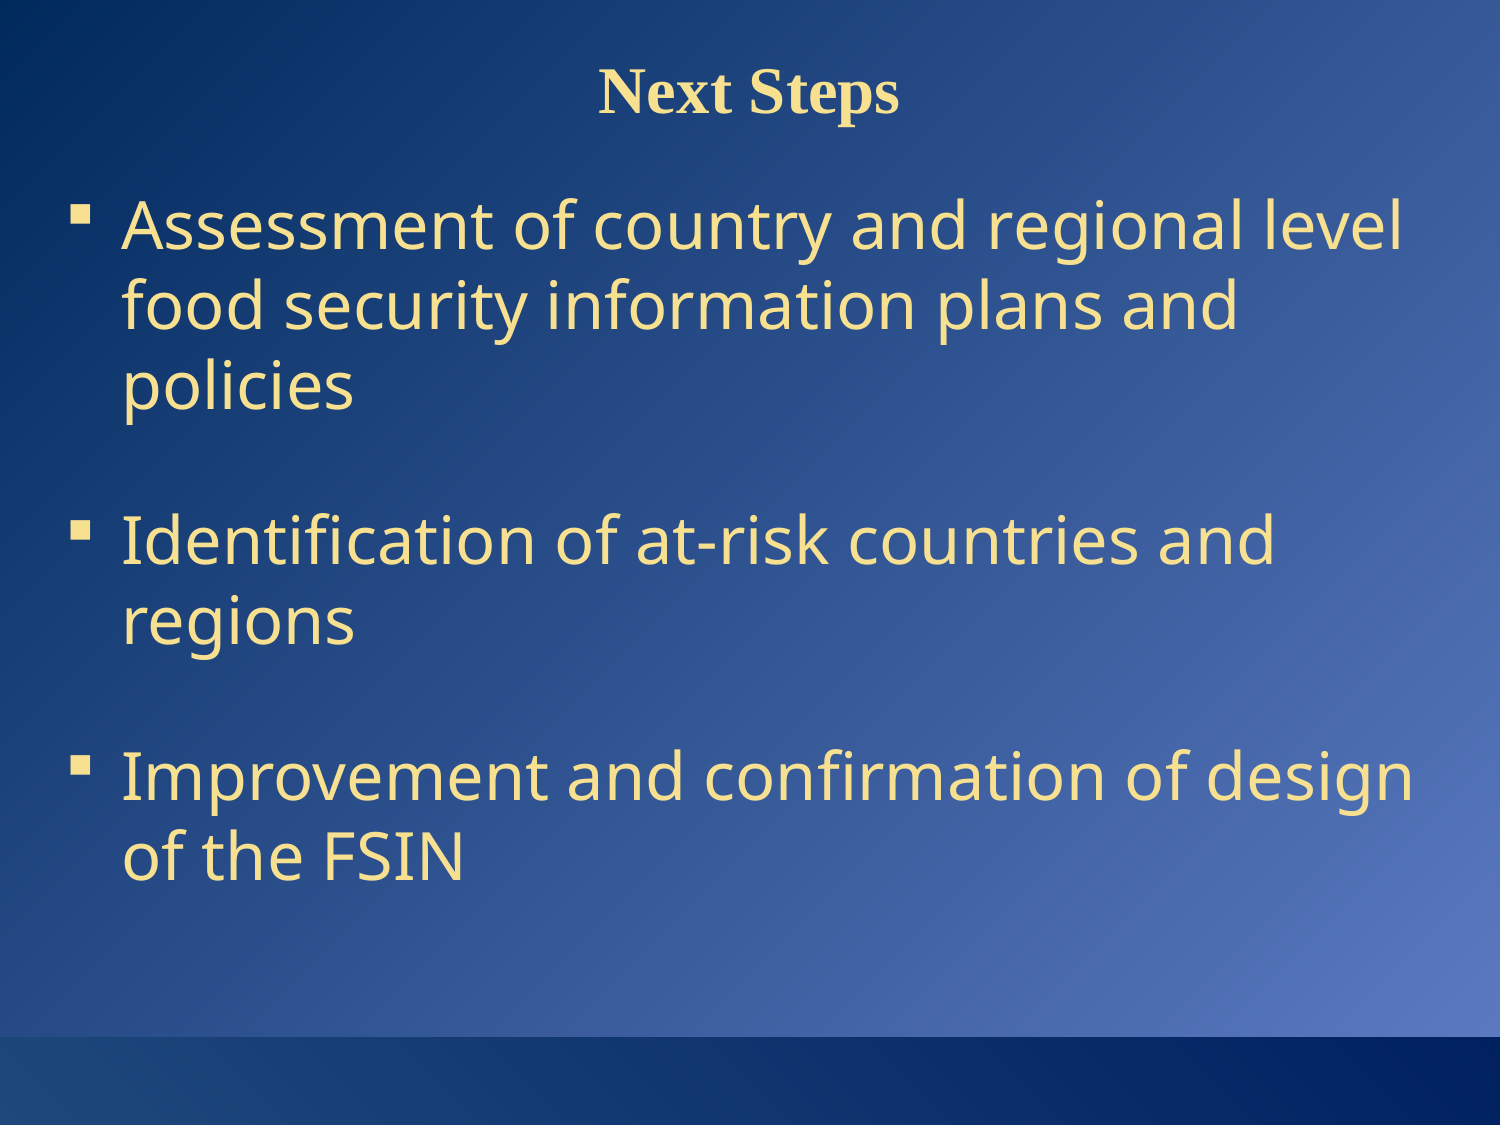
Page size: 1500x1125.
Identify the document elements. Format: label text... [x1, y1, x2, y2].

title Next Steps [49, 24, 1451, 150]
list Assessment of country and regional level food security information plans and policies Identification of at-risk countries and regions Improvement and confirmation of design of the FSIN [49, 174, 1451, 1013]
